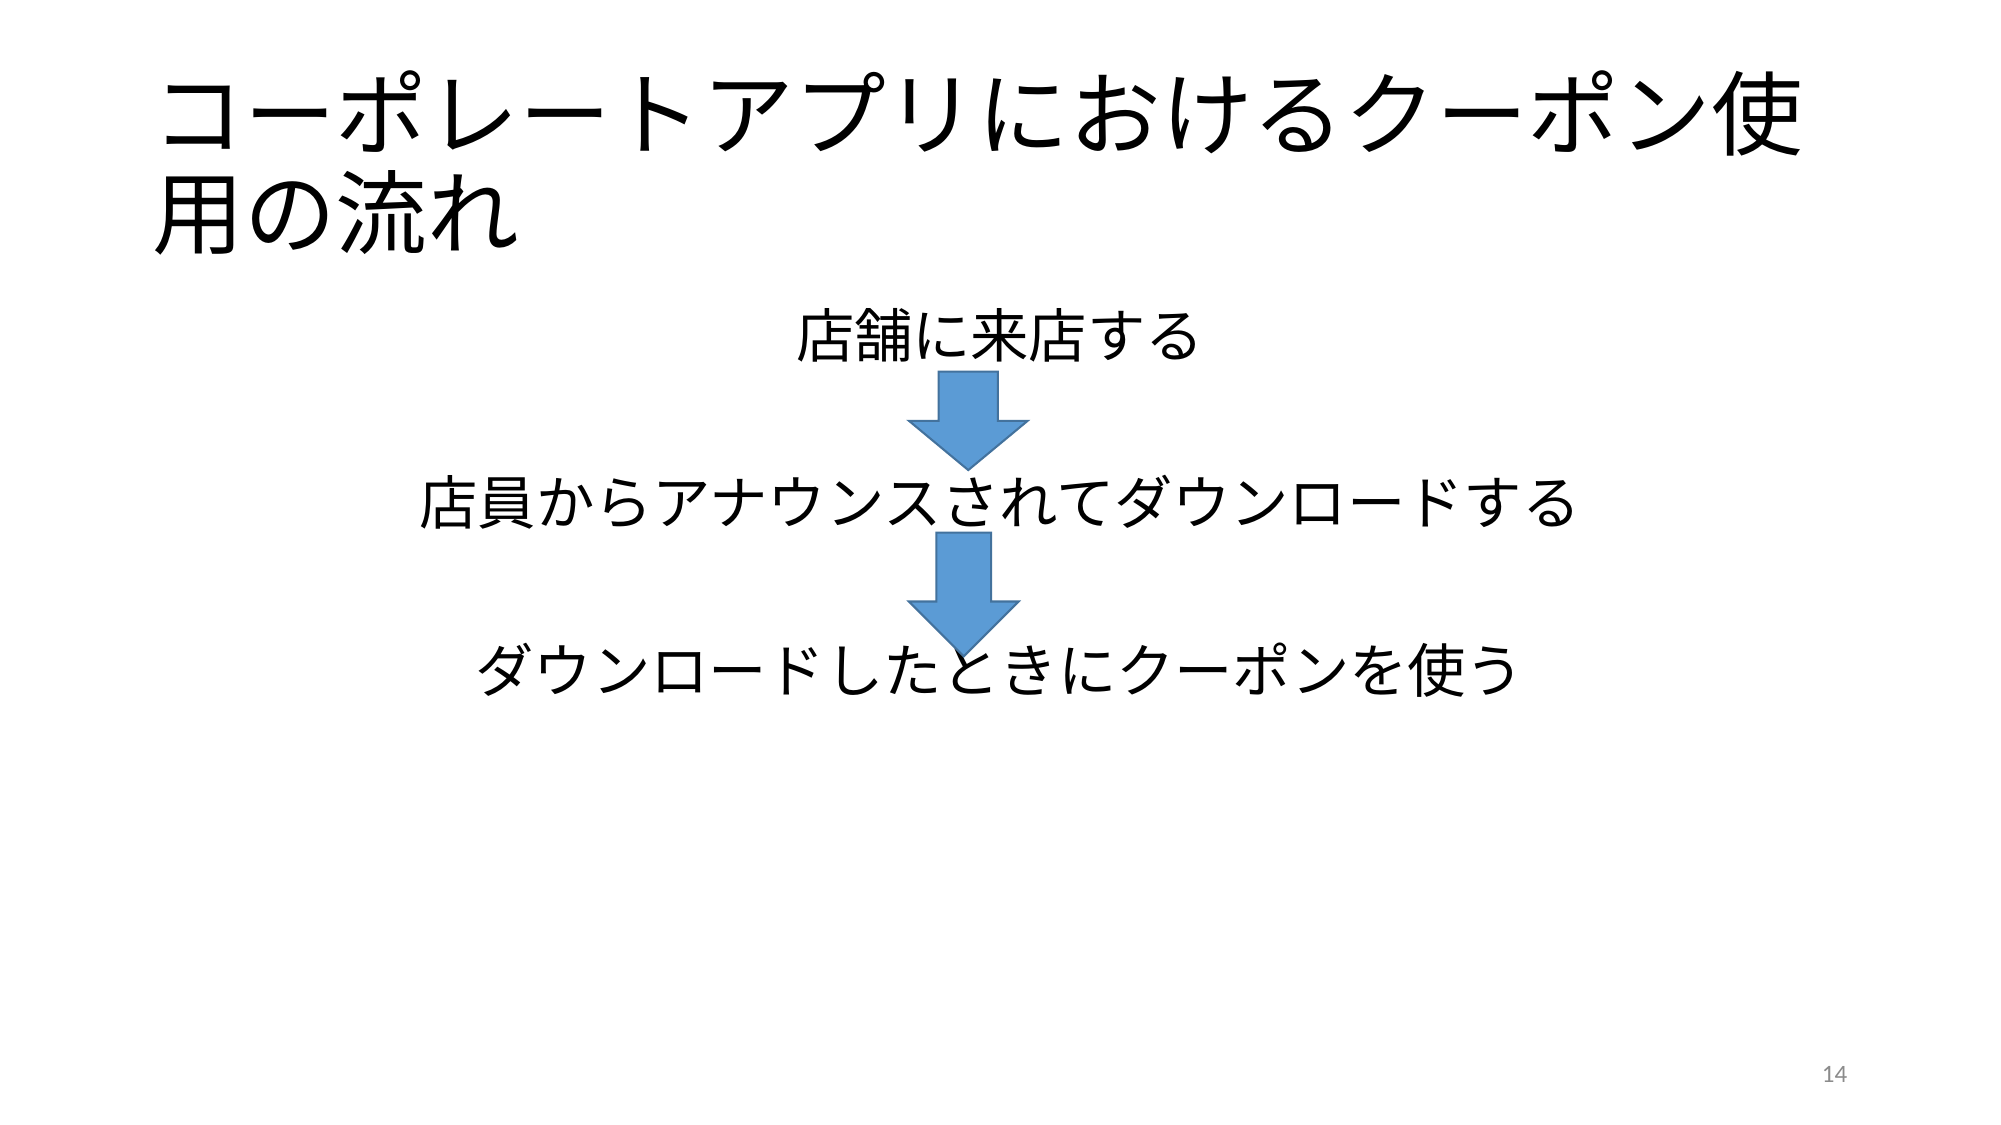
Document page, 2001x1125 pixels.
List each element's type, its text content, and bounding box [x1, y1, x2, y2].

slide_number 14 [1412, 1042, 1863, 1103]
text_box [906, 370, 1031, 472]
title コーポレートアプリにおけるクーポン使用の流れ [137, 59, 1863, 278]
list 店舗に来店する 店員からアナウンスされてダウンロードする ダウンロードしたときにクーポンを使う [137, 299, 1863, 1014]
text_box [906, 531, 1022, 658]
